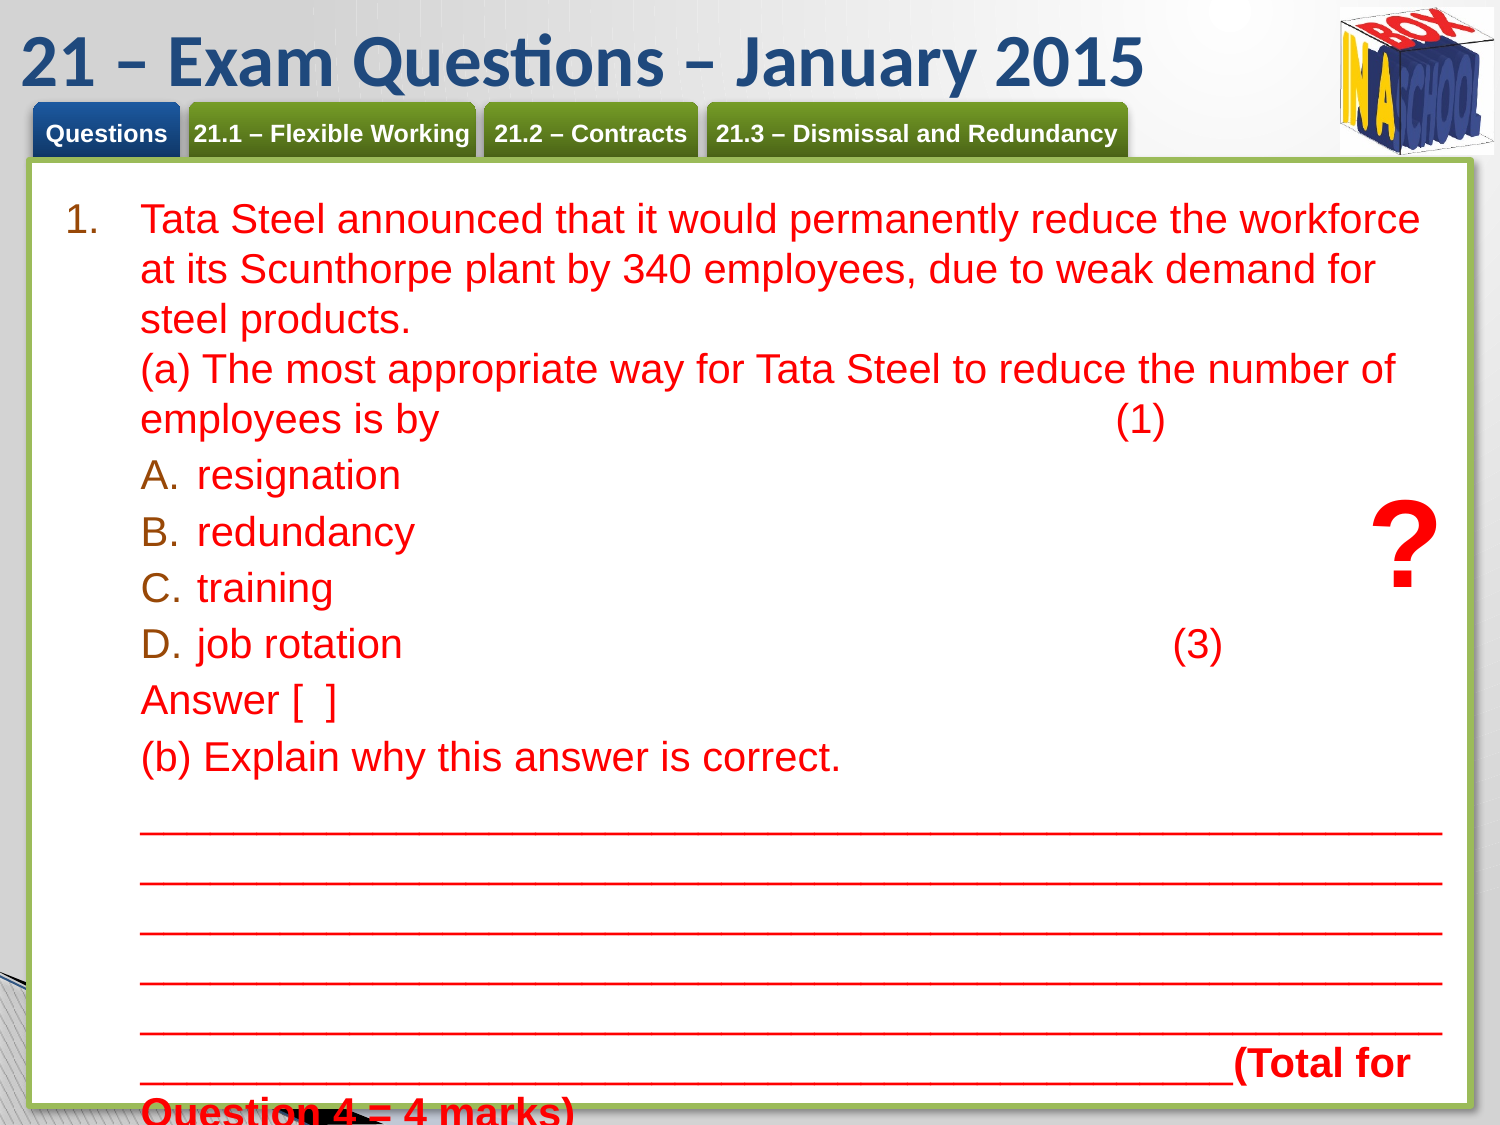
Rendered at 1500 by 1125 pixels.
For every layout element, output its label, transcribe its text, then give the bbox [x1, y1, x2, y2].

picture [1340, 7, 1495, 155]
title 21 – Exam Questions – January 2015 [5, 11, 1270, 102]
text_box ? [1353, 454, 1460, 620]
text_box Tata Steel announced that it would permanently reduce the workforce at its Scunthorpe plant by 340 employees, due to weak demand for steel products. (a) The most appropriate way for Tata Steel to reduce the number of employees is by (1) resignation redundancy training job rotation (3) Answer [ ] (b) Explain why this answer is correct. _______________________________________________________________________________________________________________________________________________________________________________________________________________________________________________________________________________________________________________________________________(Total for Question 4 = 4 marks) [50, 184, 1459, 1125]
